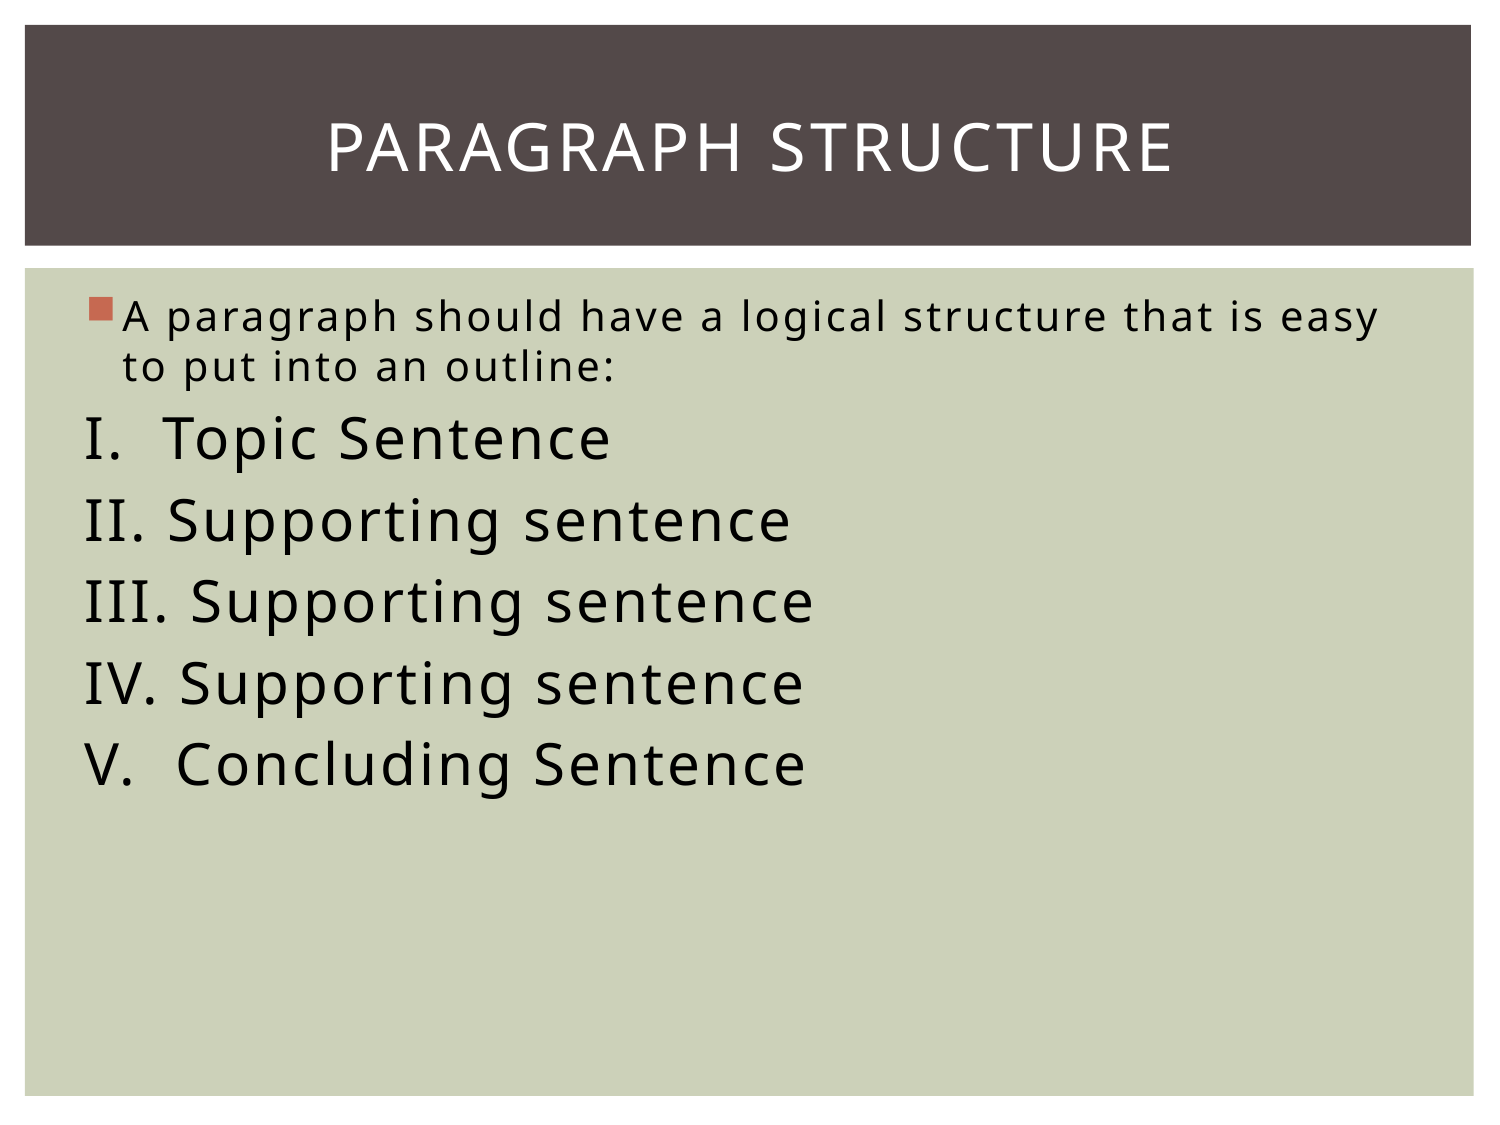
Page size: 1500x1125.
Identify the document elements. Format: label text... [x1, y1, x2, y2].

list A paragraph should have a logical structure that is easy to put into an outline: I. Topic Sentence II. Supporting sentence III. Supporting sentence IV. Supporting sentence V. Concluding Sentence [62, 281, 1442, 1005]
title Paragraph Structure [62, 58, 1438, 232]
